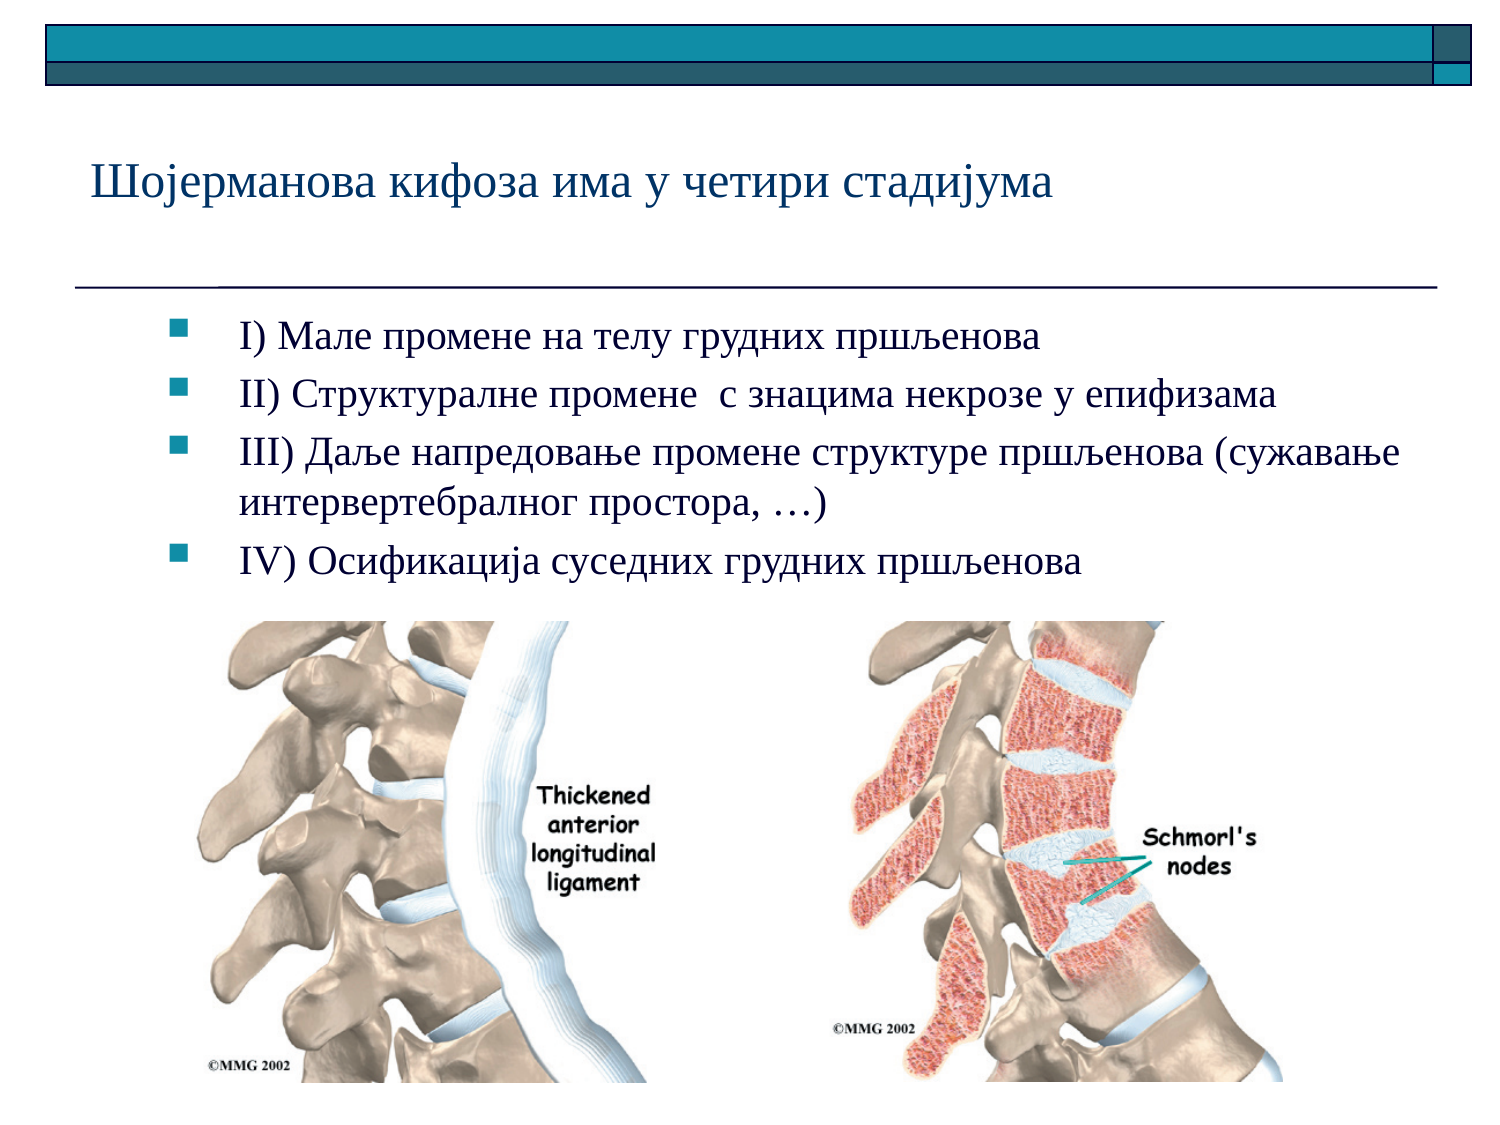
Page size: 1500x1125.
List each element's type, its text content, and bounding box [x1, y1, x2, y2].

title Шојерманова кифоза има у четири стадијума [75, 87, 1425, 275]
list I) Мале промене на телу грудних пршљенова II) Структуралне промене с знацима некрозе у епифизама III) Даље напредовање промене структуре пршљенова (сужавање интервертебралног простора, …) IV) Осификација суседних грудних пршљенова [75, 299, 1425, 1006]
picture [820, 621, 1283, 1083]
picture [194, 621, 656, 1083]
